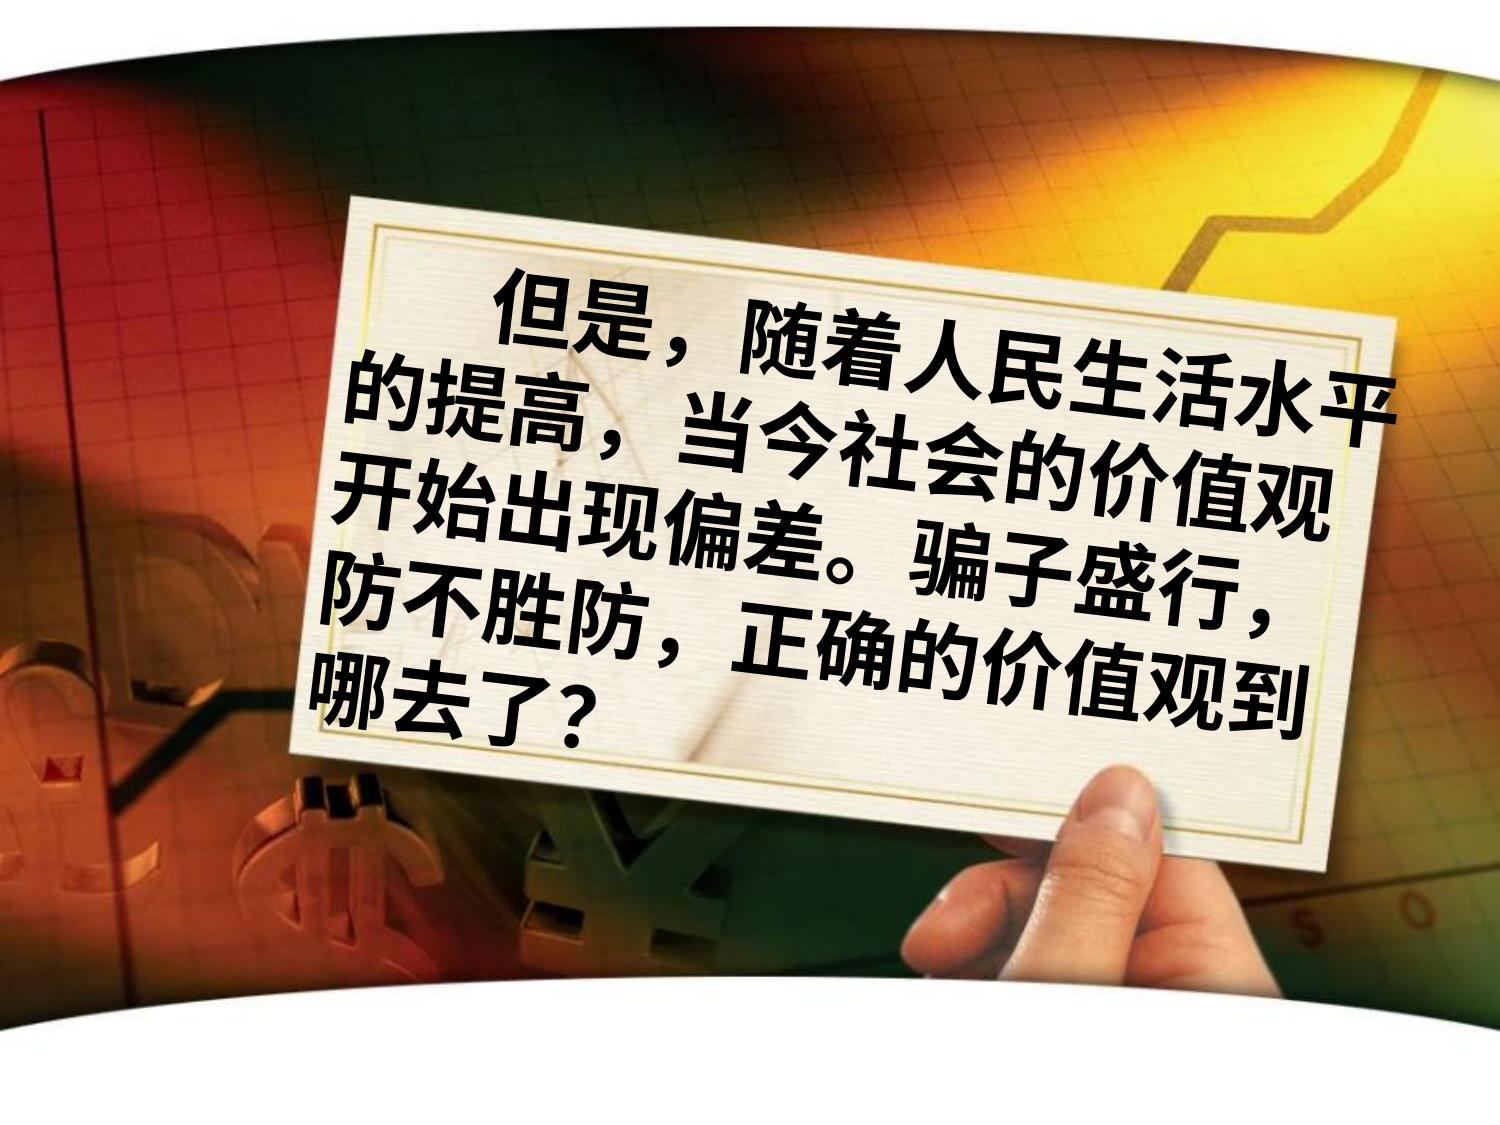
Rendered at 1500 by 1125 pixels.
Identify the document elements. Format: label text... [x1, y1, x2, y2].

picture [0, 0, 1500, 1125]
text_box 但是，随着人民生活水平的提高，当今社会的价值观开始出现偏差。骗子盛行，防不胜防，正确的价值观到哪去了？ [285, 226, 1428, 870]
